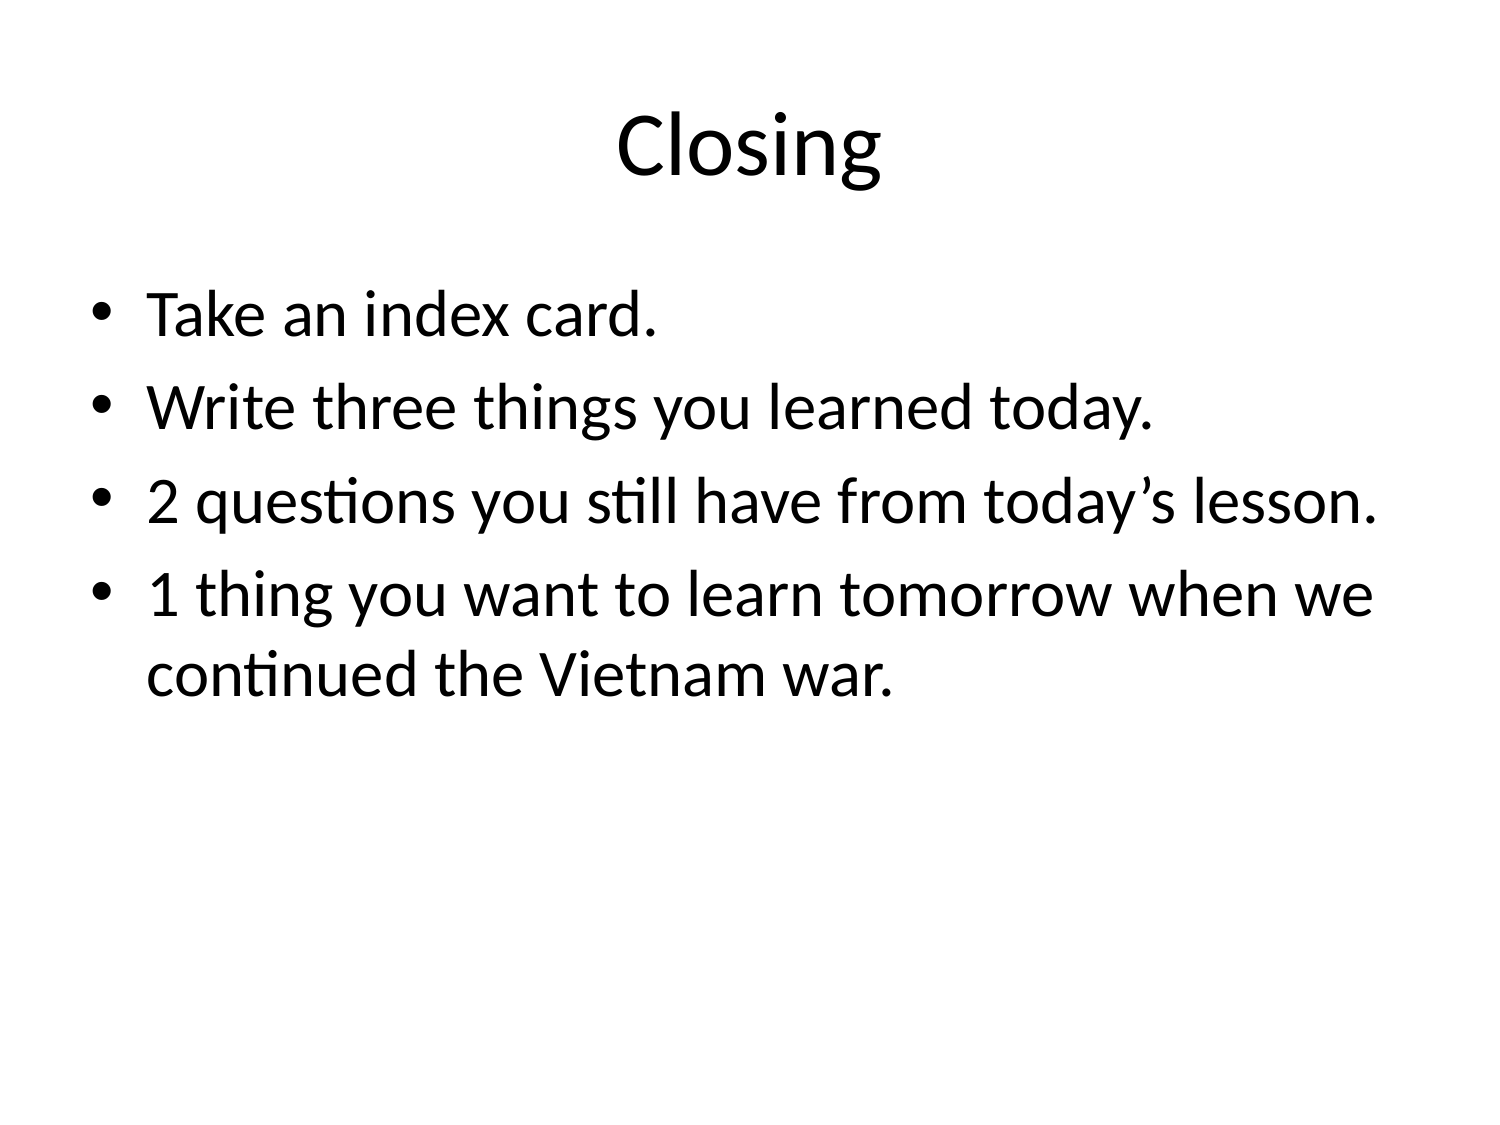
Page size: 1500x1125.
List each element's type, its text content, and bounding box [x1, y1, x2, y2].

title Closing [75, 45, 1425, 233]
list Take an index card. Write three things you learned today. 2 questions you still have from today’s lesson. 1 thing you want to learn tomorrow when we continued the Vietnam war. [75, 262, 1425, 1005]
